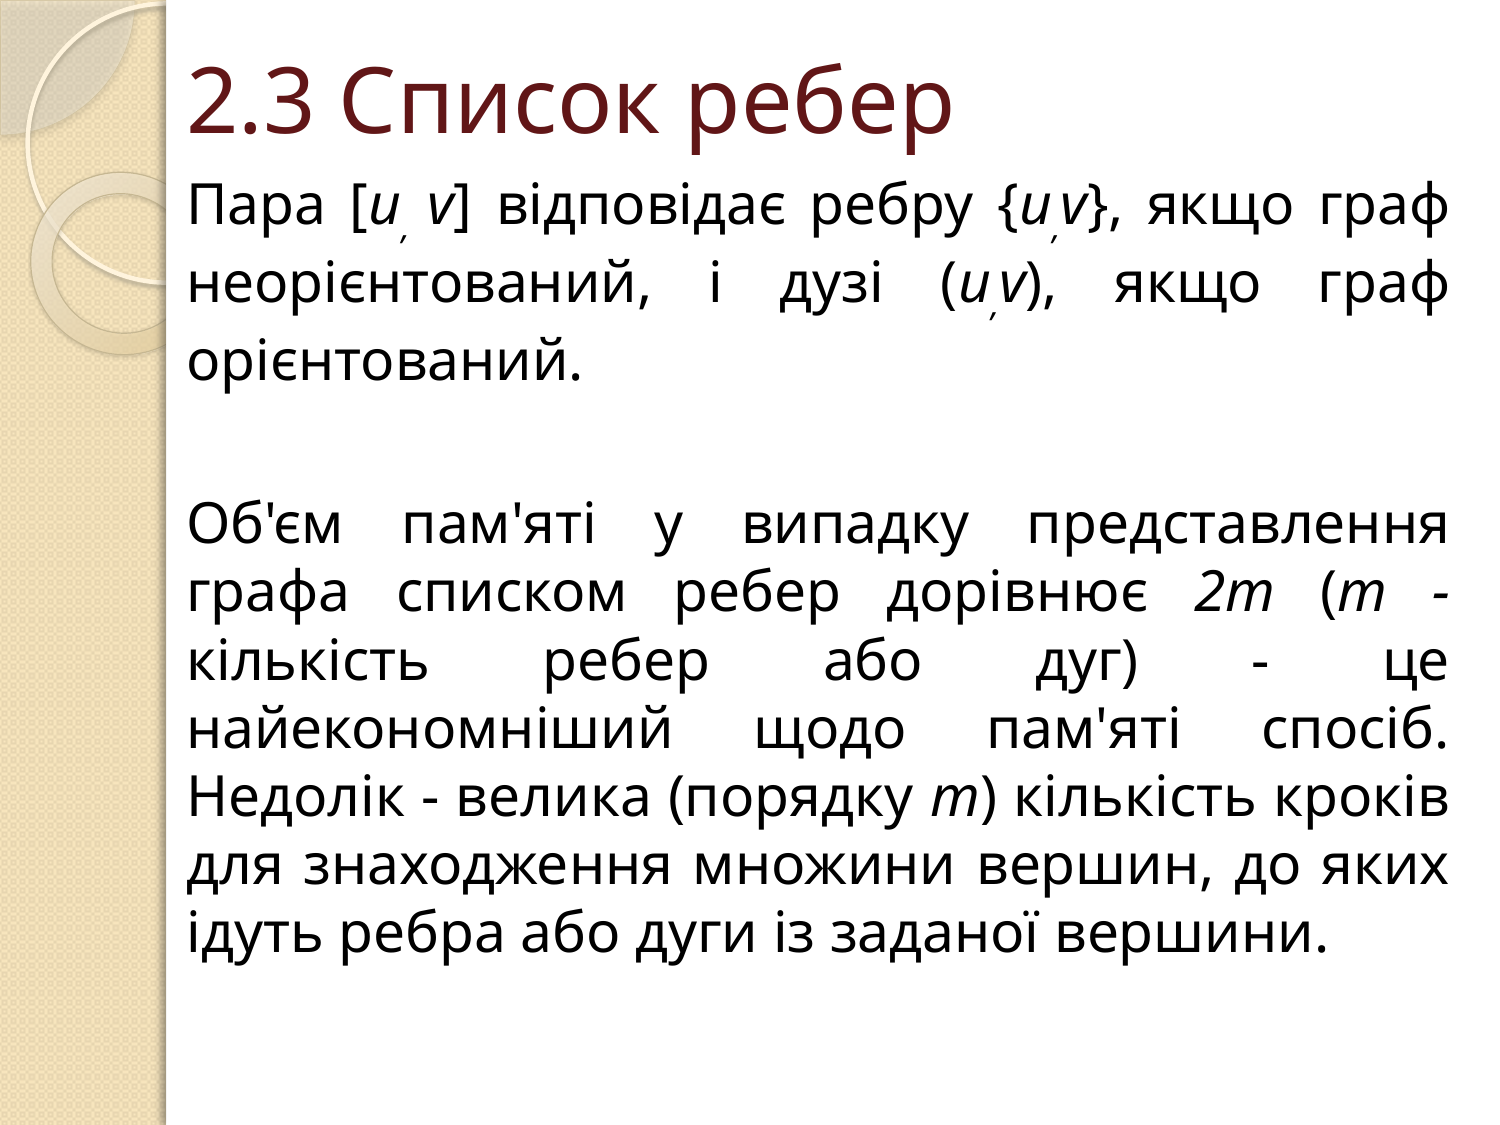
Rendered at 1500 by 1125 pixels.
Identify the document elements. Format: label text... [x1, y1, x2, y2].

title 2.3 Список ребер [171, 3, 1402, 160]
list Пара [u, v] відповідає ребру {u,v}, якщо граф неорієнтований, і дузі (u,v), якщо граф орієнтований. Об'єм пам'яті у випадку представлення графа списком ребер дорівнює 2т (т - кількість ребер або дуг) - це найекономніший щодо пам'яті спосіб. Недолік - велика (порядку т) кількість кроків для знаходження множини вершин, до яких ідуть ребра або дуги із заданої вершини. [159, 160, 1466, 1025]
